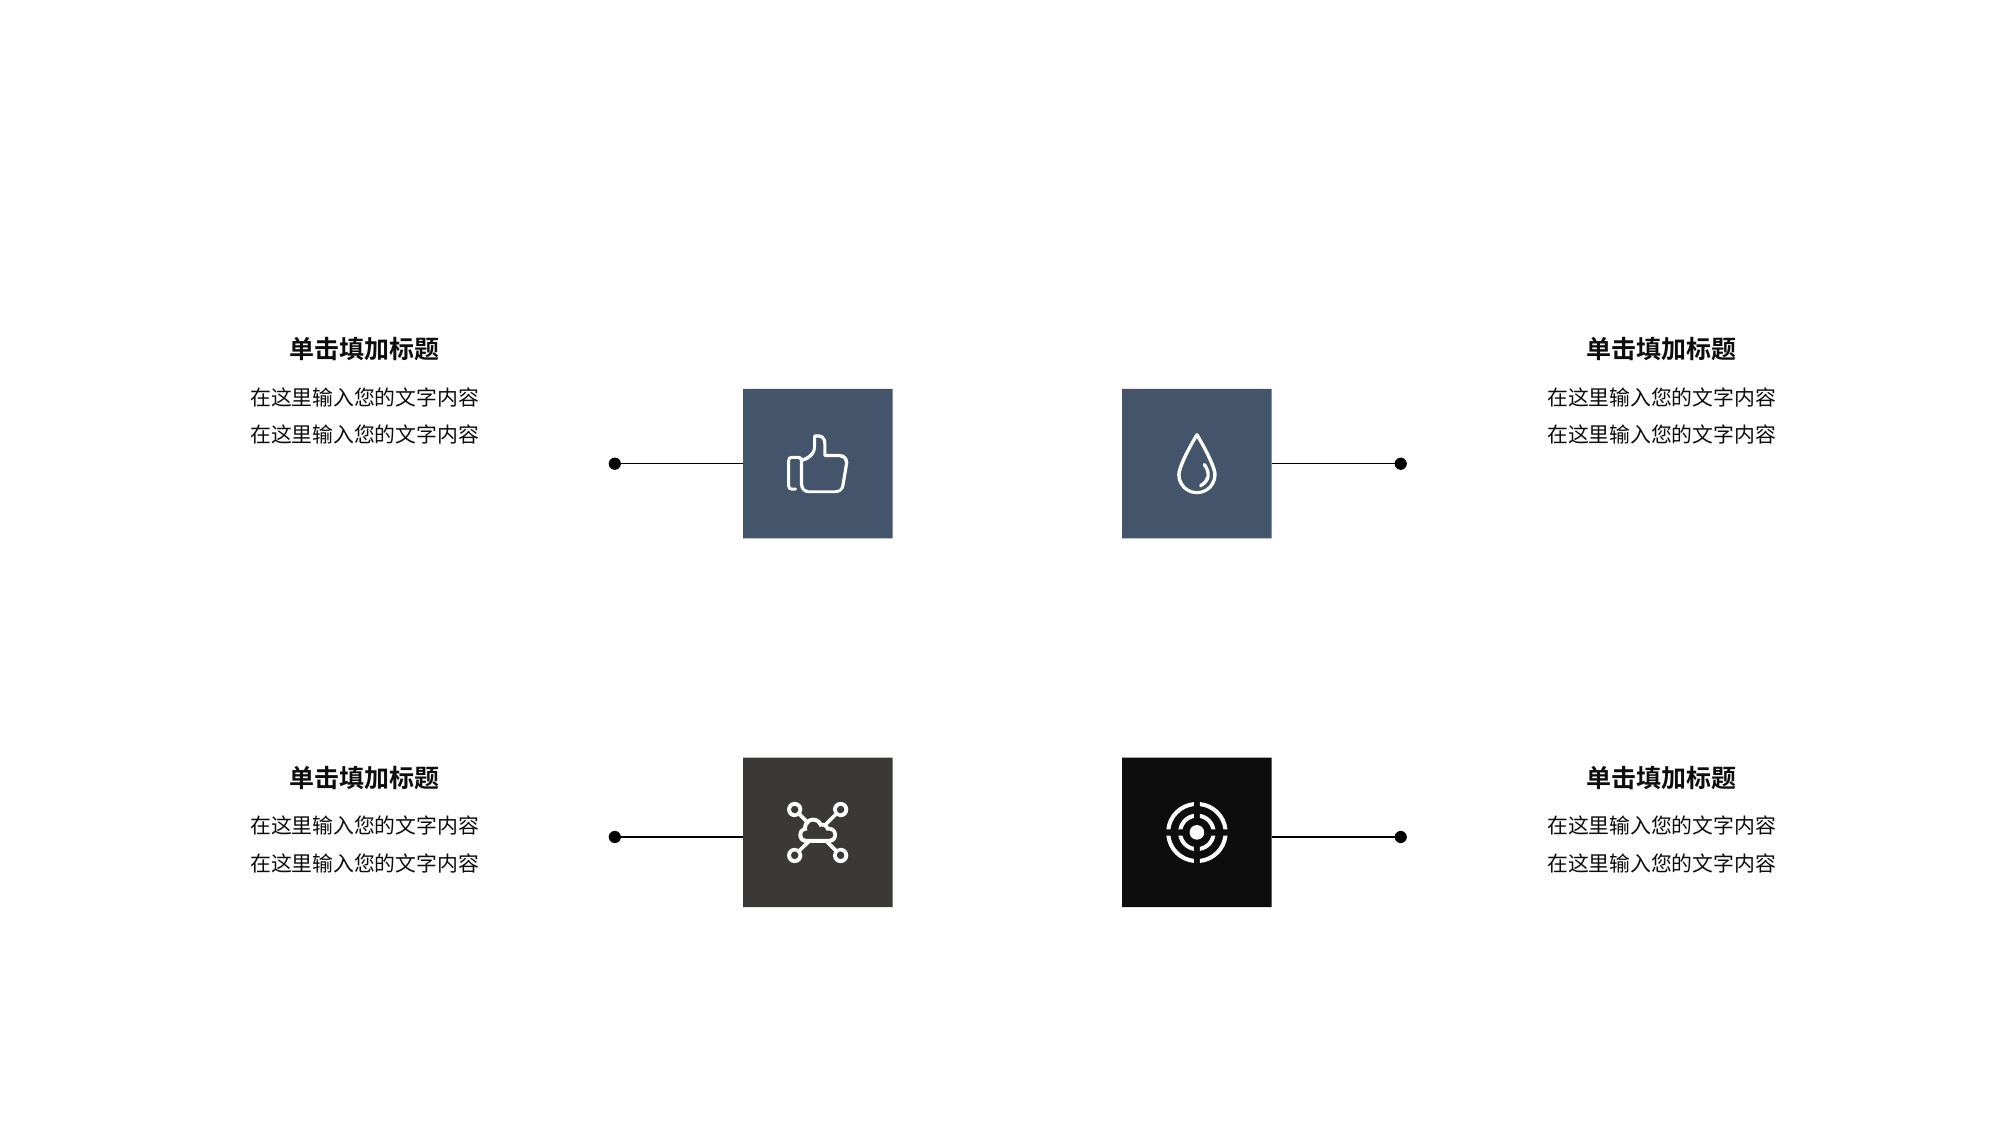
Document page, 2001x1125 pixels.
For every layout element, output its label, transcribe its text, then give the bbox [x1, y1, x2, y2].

text_box 在这里输入您的文字内容 在这里输入您的文字内容 [129, 377, 600, 455]
text_box 在这里输入您的文字内容 在这里输入您的文字内容 [1426, 377, 1897, 455]
text_box 单击填加标题 [214, 327, 515, 364]
text_box [1122, 757, 1272, 908]
text_box [1189, 825, 1205, 840]
text_box 单击填加标题 [214, 756, 515, 793]
text_box [1199, 802, 1228, 830]
text_box [1166, 835, 1194, 863]
text_box 在这里输入您的文字内容 在这里输入您的文字内容 [1426, 805, 1897, 883]
text_box [1199, 835, 1228, 863]
text_box [787, 434, 849, 494]
text_box [743, 757, 893, 908]
text_box [1177, 433, 1217, 495]
text_box 单击填加标题 [1511, 756, 1812, 793]
text_box 单击填加标题 [1511, 327, 1812, 364]
text_box [1122, 388, 1272, 539]
text_box [743, 388, 893, 539]
text_box [1166, 802, 1194, 830]
text_box 在这里输入您的文字内容 在这里输入您的文字内容 [129, 805, 600, 883]
text_box [787, 801, 849, 864]
